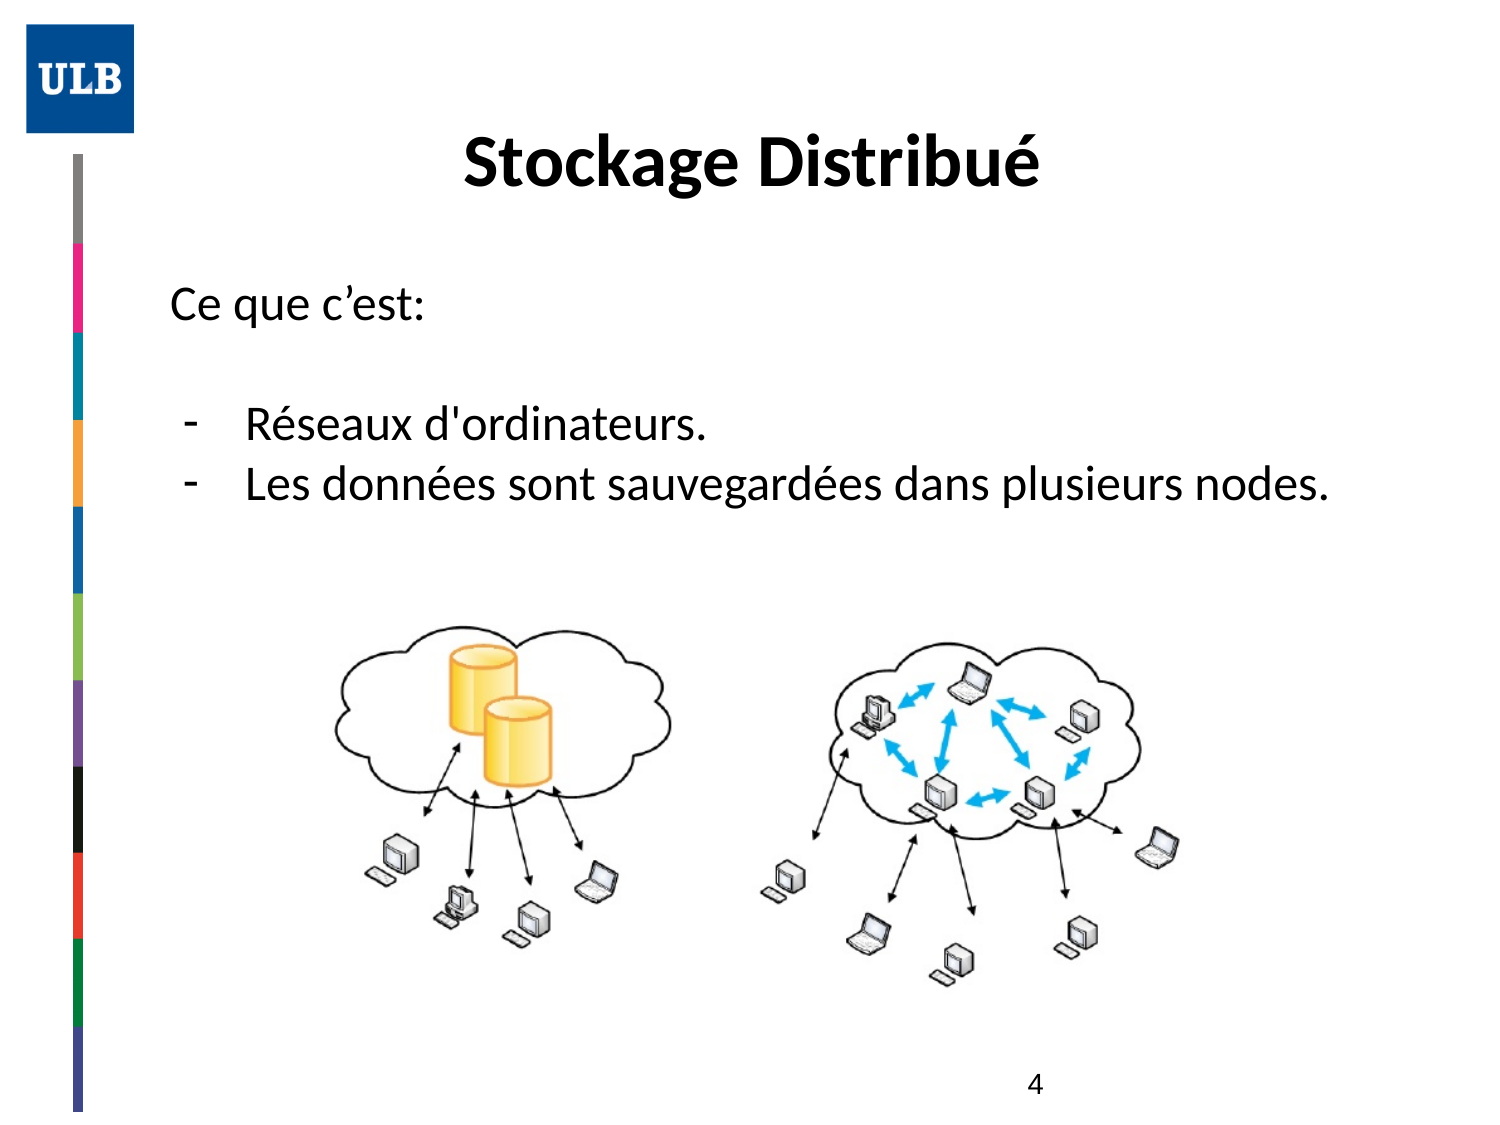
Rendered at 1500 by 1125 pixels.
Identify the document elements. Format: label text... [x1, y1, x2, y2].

picture [309, 625, 1225, 1006]
slide_number 4 [1012, 1052, 1350, 1113]
title Stockage Distribué [155, 62, 1350, 250]
picture [73, 420, 83, 1112]
picture [7, 24, 142, 143]
list Ce que c’est: Réseaux d'ordinateurs. Les données sont sauvegardées dans plusieurs nodes. [155, 262, 1350, 1005]
picture [73, 154, 83, 333]
